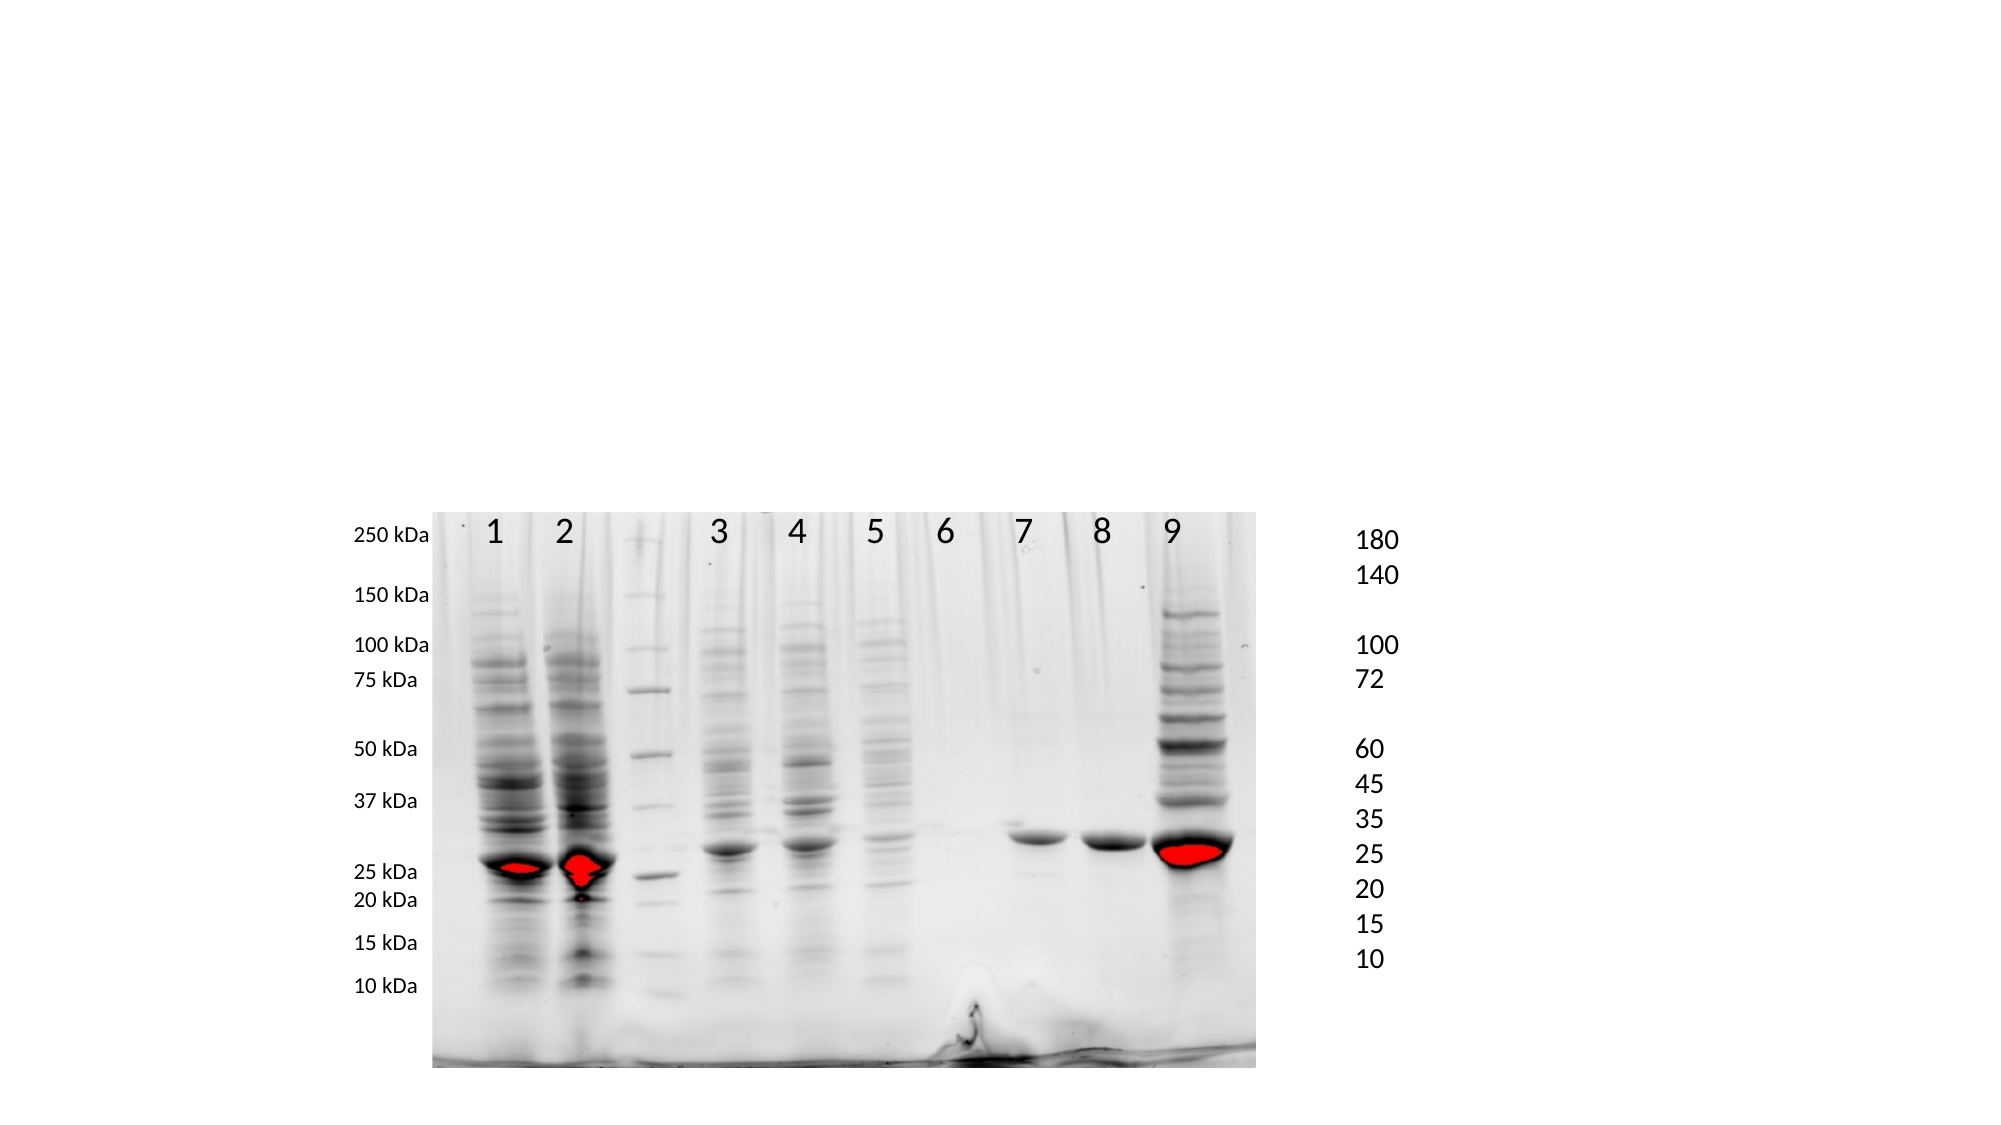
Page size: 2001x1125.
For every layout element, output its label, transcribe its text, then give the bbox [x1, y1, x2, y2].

text_box 1 2 3 4 5 6 7 8 9 [470, 499, 1492, 559]
picture [432, 512, 1256, 1068]
text_box 50 kDa [338, 726, 432, 769]
text_box 25 kDa [338, 849, 432, 892]
text_box 150 kDa [338, 572, 432, 615]
text_box 10 kDa [338, 963, 432, 1006]
text_box 100 kDa [338, 622, 432, 665]
text_box 75 kDa [338, 665, 432, 700]
text_box 20 kDa [338, 892, 432, 920]
text_box 15 kDa [338, 920, 432, 963]
text_box 180 140 100 72 60 45 35 25 20 15 10 [1339, 512, 1838, 982]
text_box 250 kDa [338, 512, 432, 555]
text_box 37 kDa [338, 778, 432, 821]
